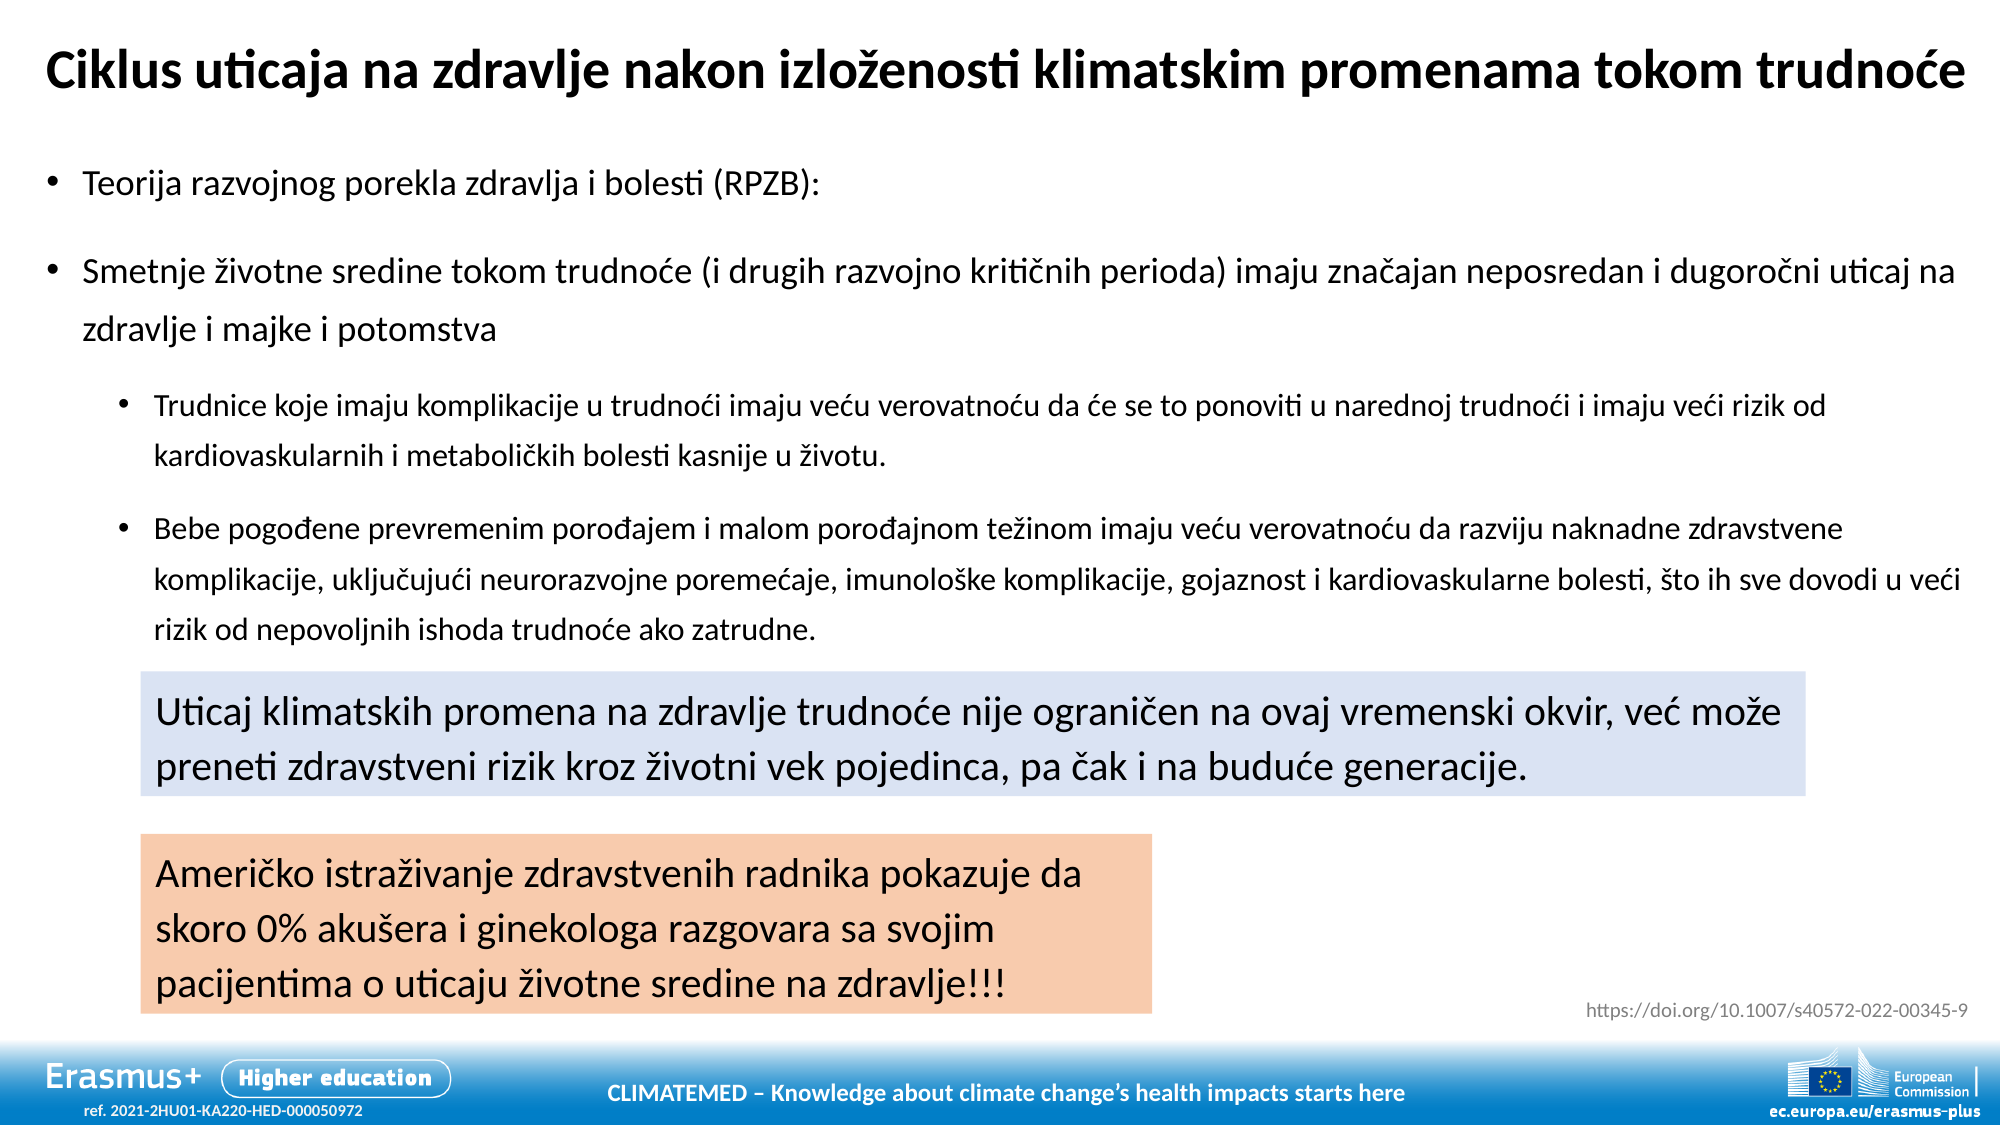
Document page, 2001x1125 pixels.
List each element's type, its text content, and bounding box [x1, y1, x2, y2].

text_box https://doi.org/10.1007/s40572-022-00345-9 [1417, 989, 1984, 1030]
text_box Američko istraživanje zdravstvenih radnika pokazuje da skoro 0% akušera i ginekologa razgovara sa svojim pacijentima o uticaju životne sredine na zdravlje!!! [140, 833, 1153, 1014]
text_box Uticaj klimatskih promena na zdravlje trudnoće nije ograničen na ovaj vremenski okvir, već može preneti zdravstveni rizik kroz životni vek pojedinca, pa čak i na buduće generacije. [140, 671, 1806, 797]
list Teorija razvojnog porekla zdravlja i bolesti (RPZB): Smetnje životne sredine tokom trudnoće (i drugih razvojno kritičnih perioda) imaju značajan neposredan i dugoročni uticaj na zdravlje i majke i potomstva Trudnice koje imaju komplikacije u trudnoći imaju veću verovatnoću da će se to ponoviti u narednoj trudnoći i imaju veći rizik od kardiovaskularnih i metaboličkih bolesti kasnije u životu. Bebe pogođene prevremenim porođajem i malom porođajnom težinom imaju veću verovatnoću da razviju naknadne zdravstvene komplikacije, uključujući neurorazvojne poremećaje, imunološke komplikacije, gojaznost i kardiovaskularne bolesti, što ih sve dovodi u veći rizik od nepovoljnih ishoda trudnoće ako zatrudne. [31, 137, 1984, 660]
picture [0, 899, 2000, 1125]
title Ciklus uticaja na zdravlje nakon izloženosti klimatskim promenama tokom trudnoće [31, 24, 1984, 116]
